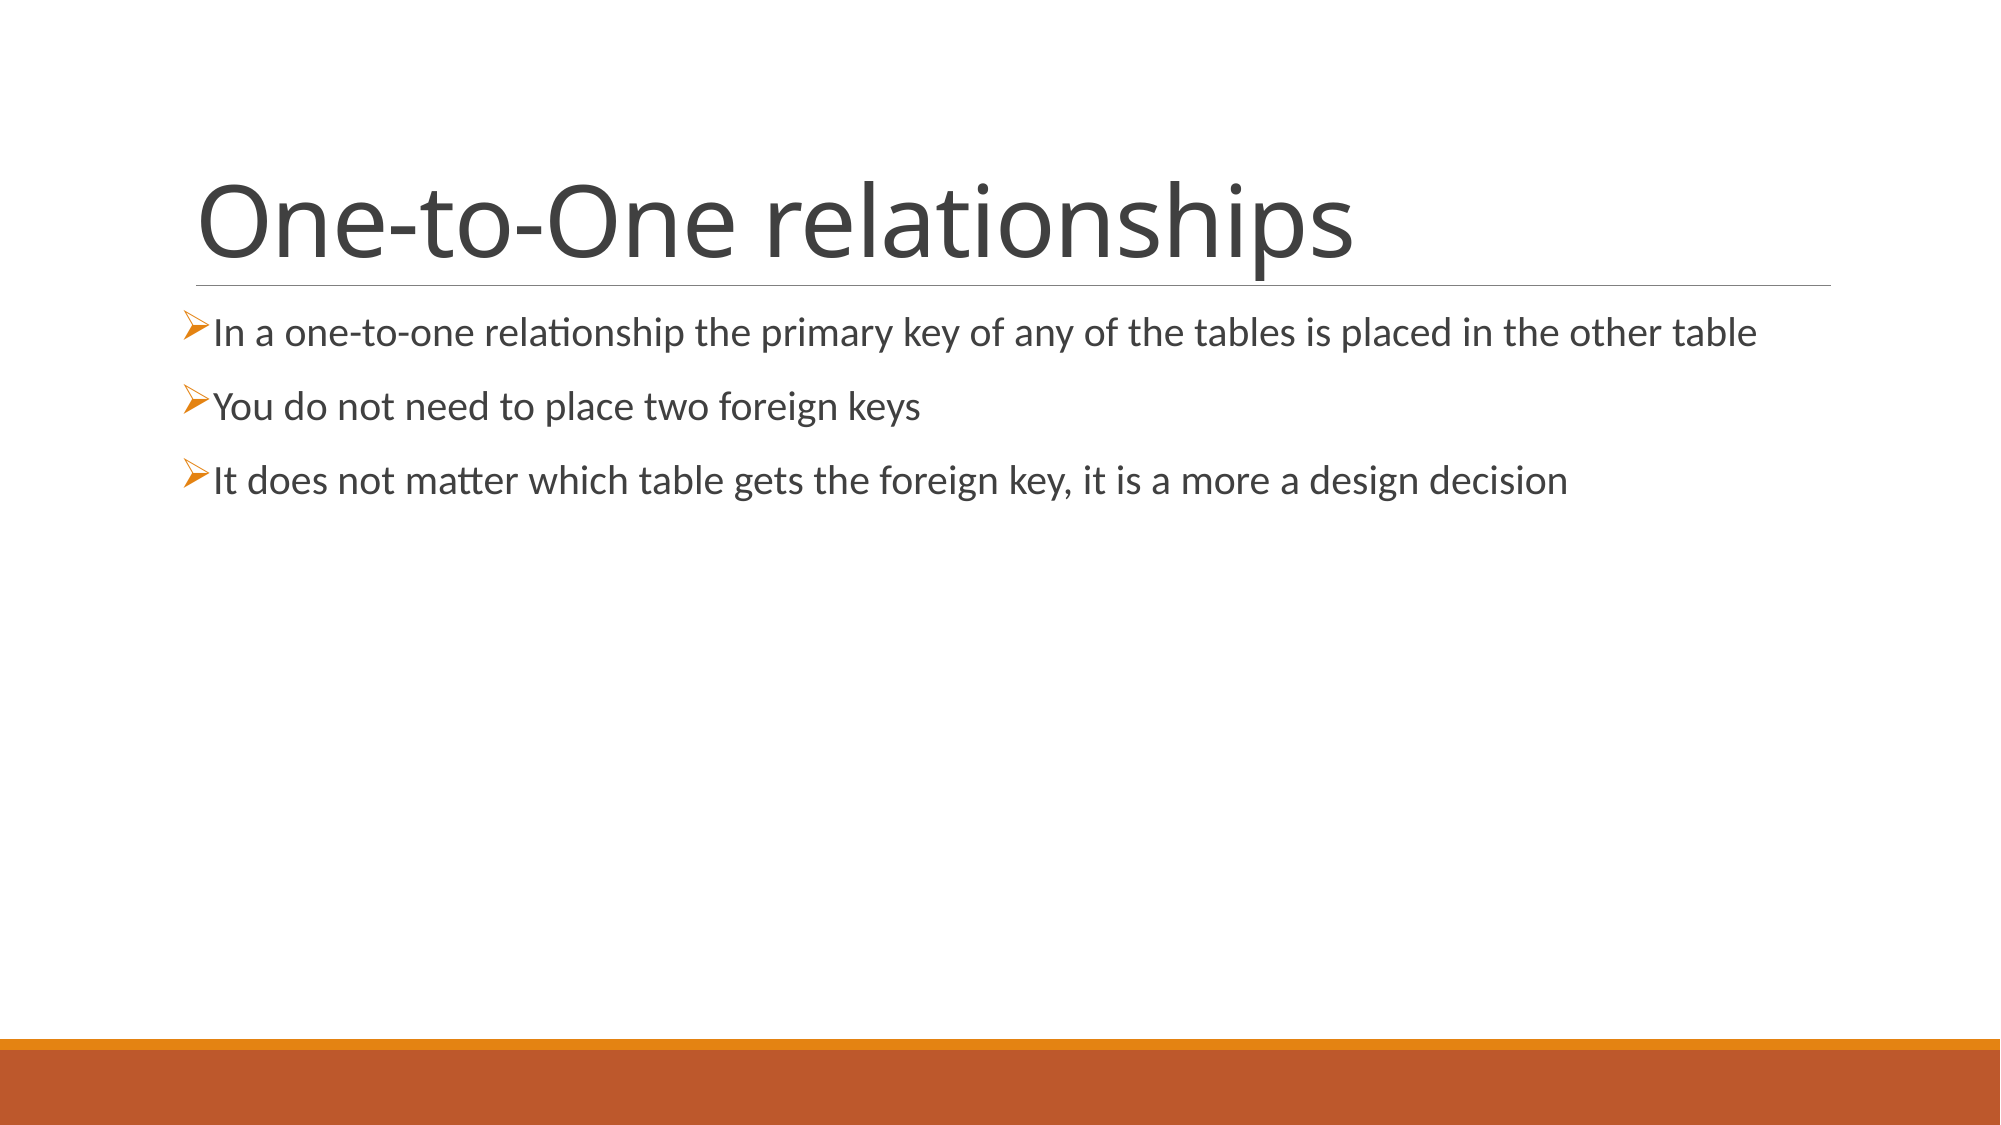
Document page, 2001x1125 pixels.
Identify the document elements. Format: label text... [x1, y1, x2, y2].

list In a one-to-one relationship the primary key of any of the tables is placed in the other table You do not need to place two foreign keys It does not matter which table gets the foreign key, it is a more a design decision [180, 302, 1830, 963]
title One-to-One relationships [180, 47, 1830, 285]
